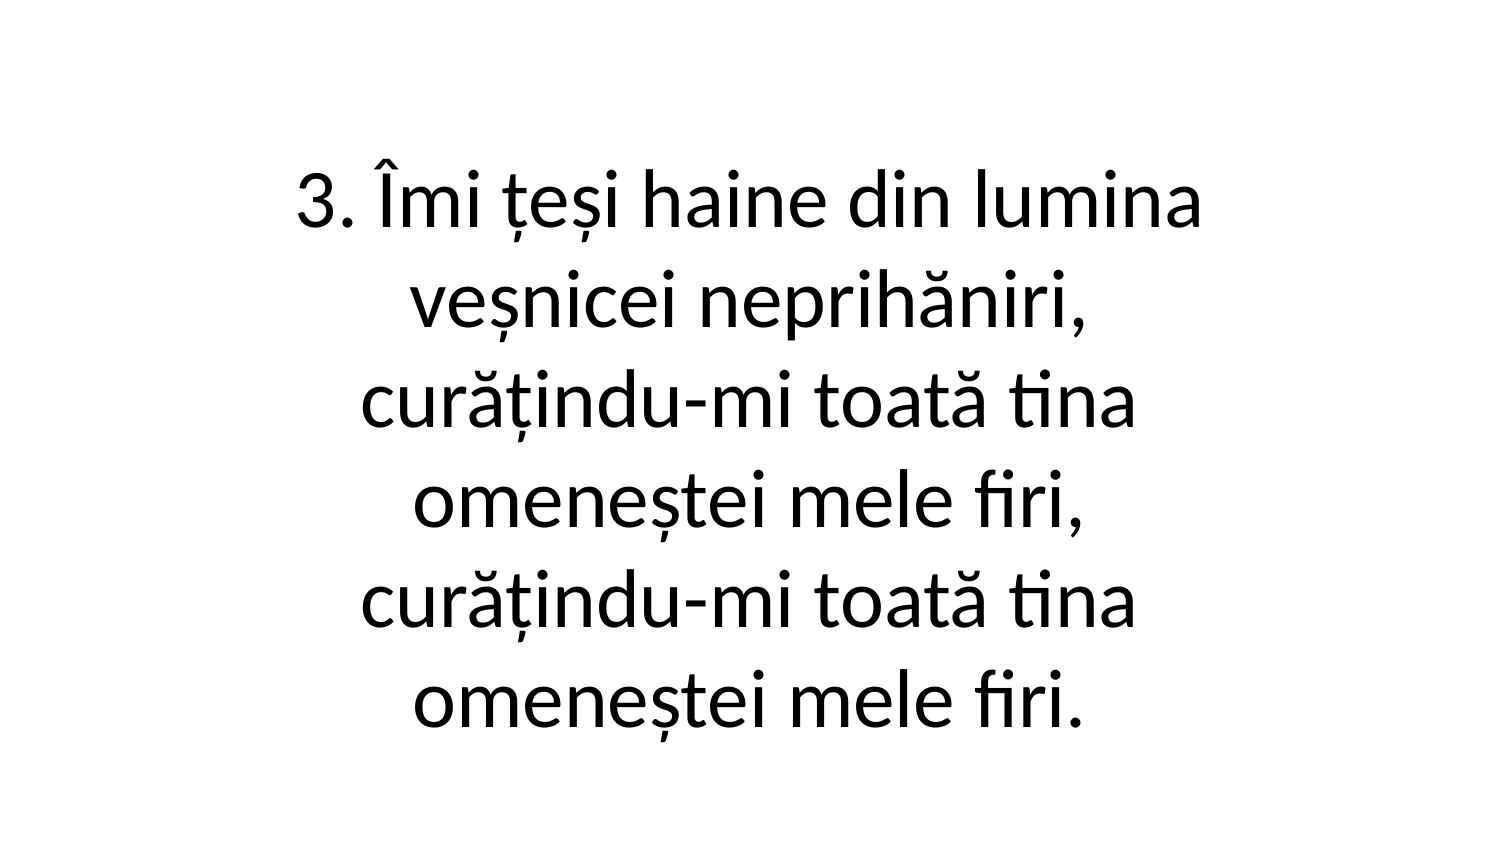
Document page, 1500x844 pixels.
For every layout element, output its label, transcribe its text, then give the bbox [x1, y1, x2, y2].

text_box 3. Îmi țeși haine din lumina veșnicei neprihăniri, curățindu-mi toată tina omeneștei mele firi, curățindu-mi toată tina omeneștei mele firi. [280, 92, 1220, 752]
